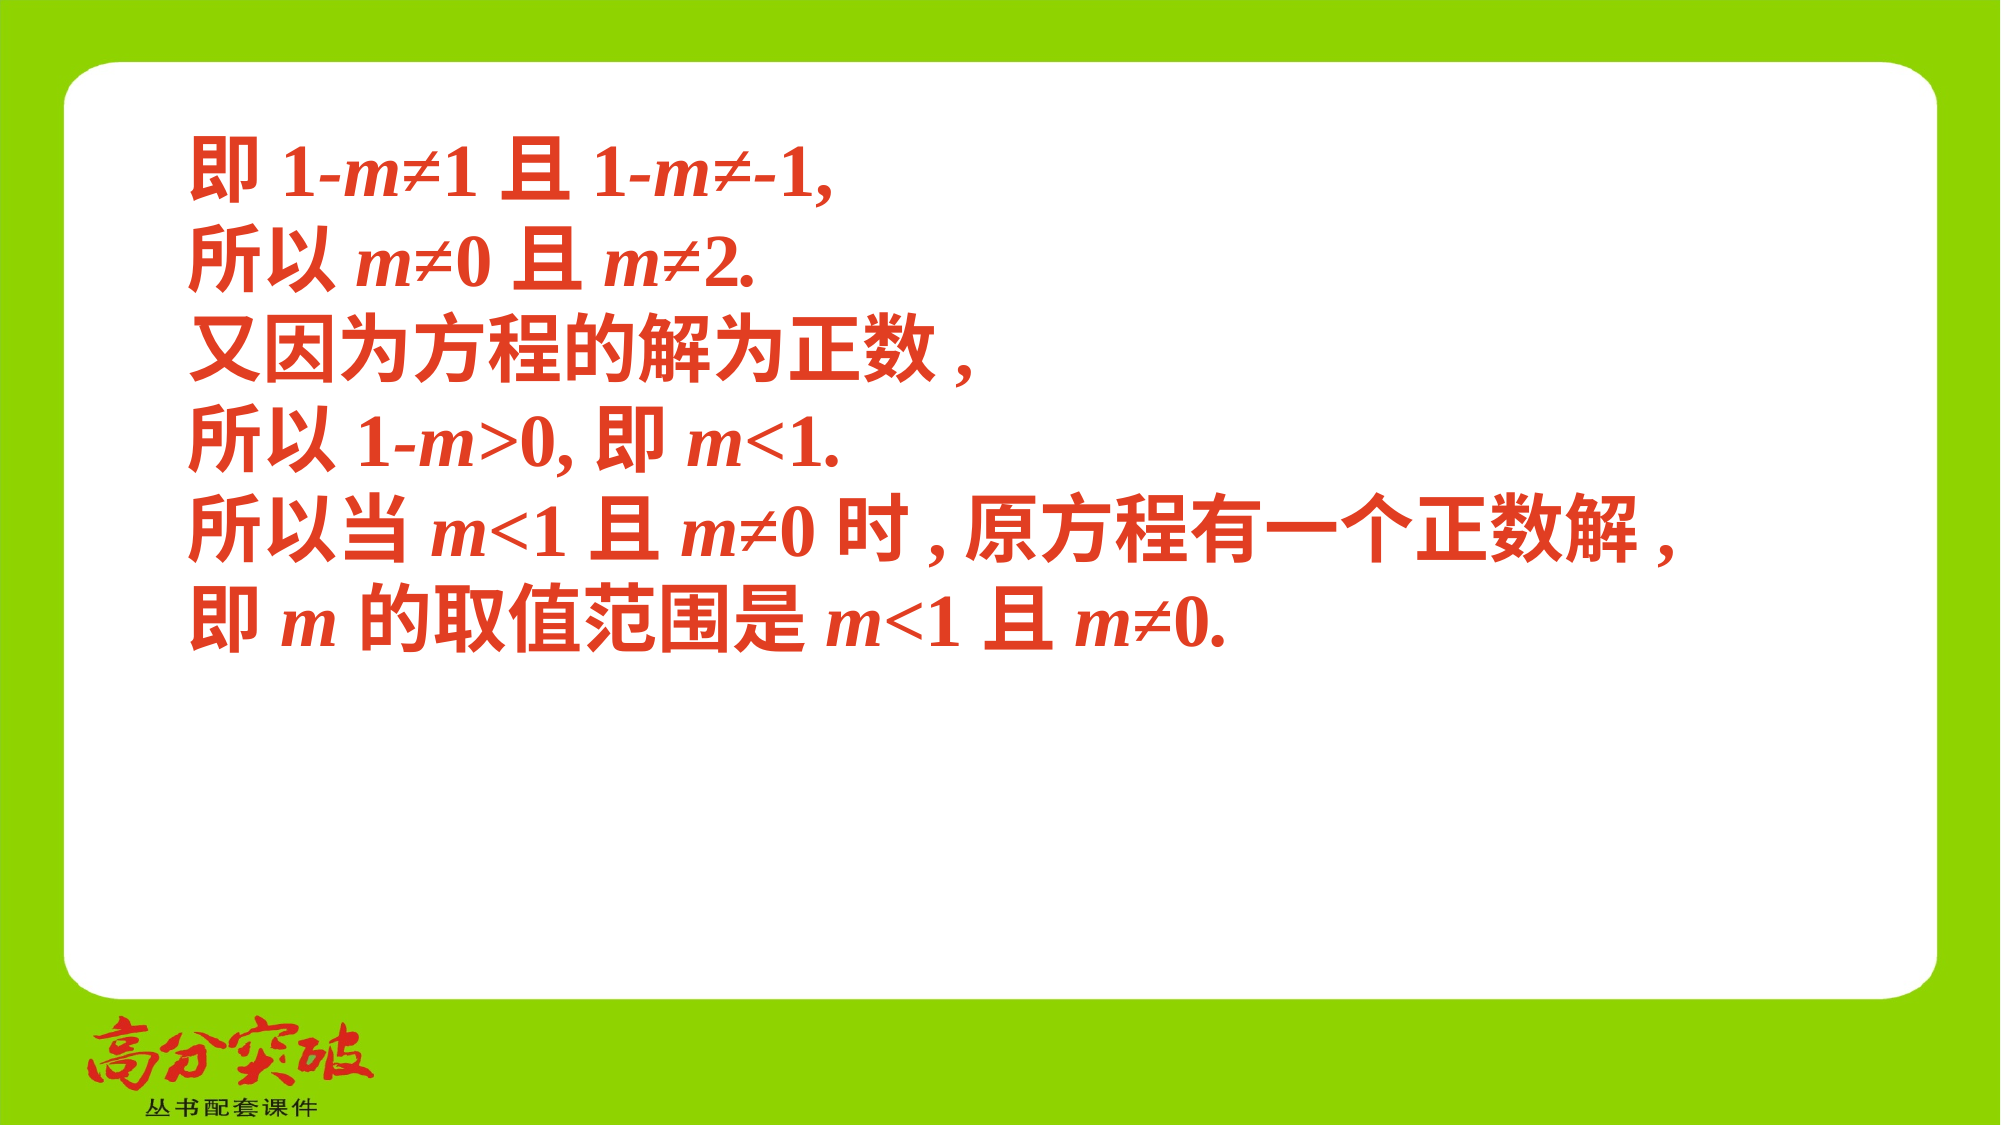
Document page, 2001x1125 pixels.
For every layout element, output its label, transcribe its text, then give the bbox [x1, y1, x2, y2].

picture [0, 0, 2001, 1125]
text_box 即1-m≠1且1-m≠-1, 所以m≠0且m≠2. 又因为方程的解为正数, 所以1-m>0,即m<1. 所以当m<1且m≠0时,原方程有一个正数解, 即m的取值范围是m<1且m≠0. [173, 113, 1745, 669]
